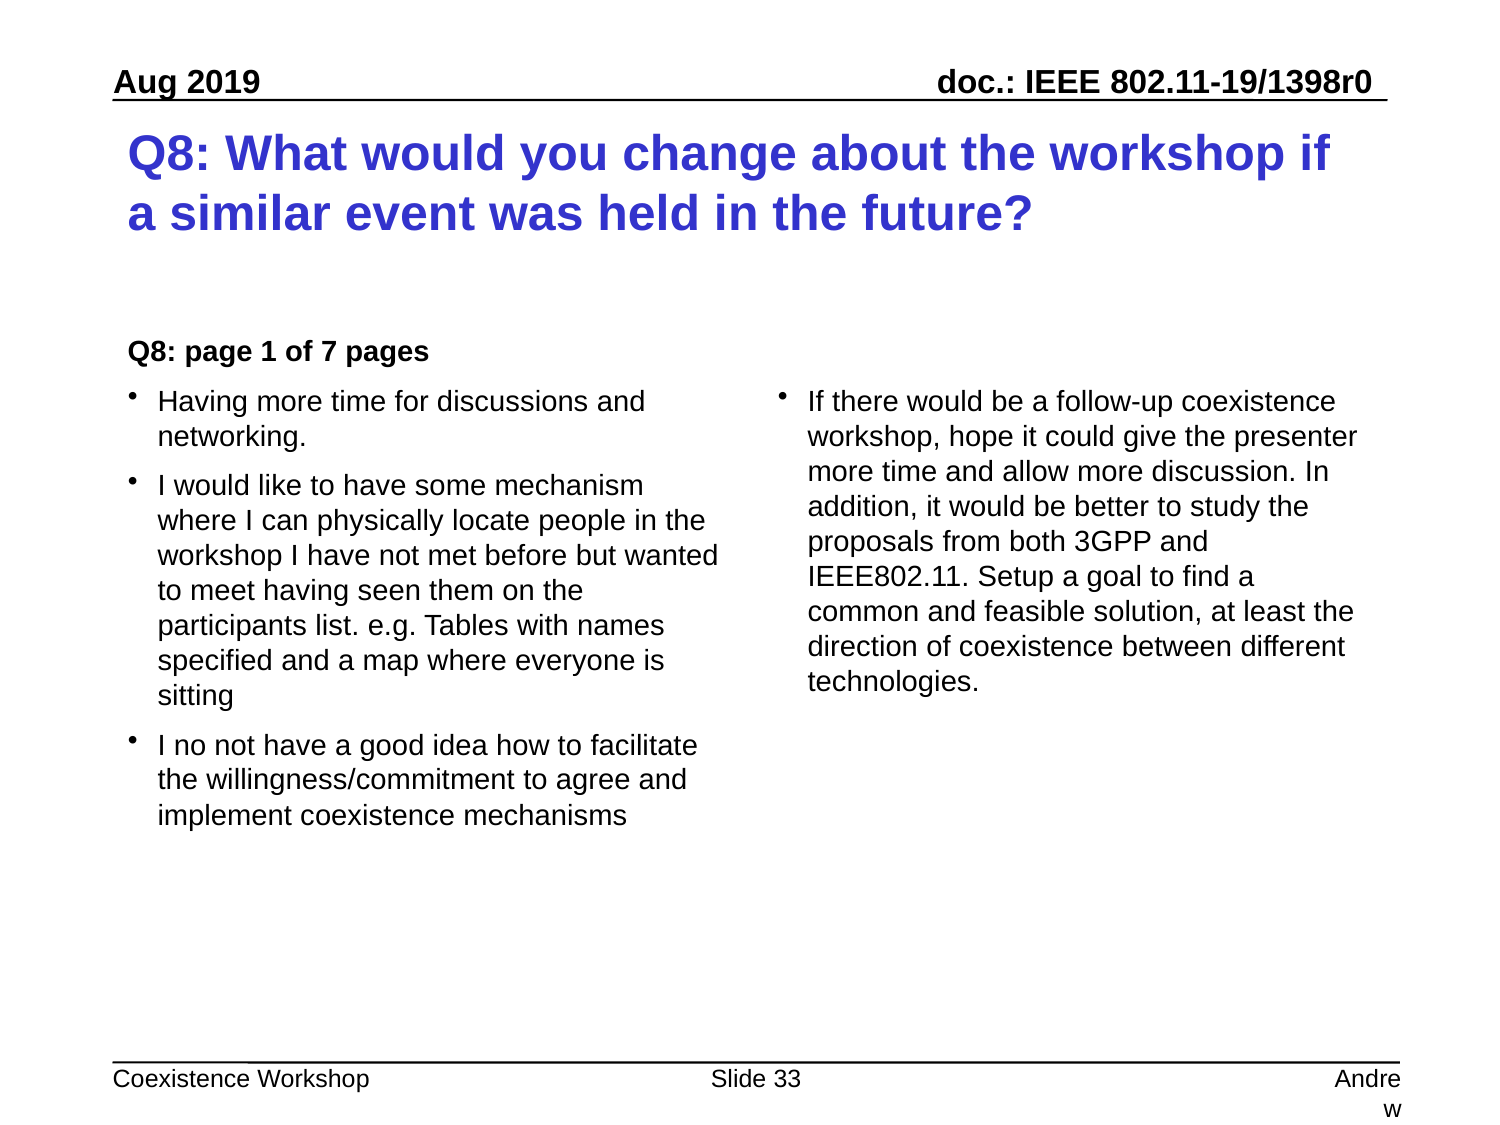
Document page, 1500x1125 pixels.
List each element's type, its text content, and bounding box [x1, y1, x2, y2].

list If there would be a follow-up coexistence workshop, hope it could give the presenter more time and allow more discussion. In addition, it would be better to study the proposals from both 3GPP and IEEE802.11. Setup a goal to find a common and feasible solution, at least the direction of coexistence between different technologies. [762, 324, 1388, 1000]
title Q8: What would you change about the workshop if a similar event was held in the future? [112, 112, 1388, 288]
list Q8: page 1 of 7 pages Having more time for discussions and networking. I would like to have some mechanism where I can physically locate people in the workshop I have not met before but wanted to meet having seen them on the participants list. e.g. Tables with names specified and a map where everyone is sitting I no not have a good idea how to facilitate the willingness/commitment to agree and implement coexistence mechanisms [112, 324, 738, 1000]
footer Andrew Myles, Cisco [1320, 1061, 1402, 1093]
slide_number Slide 33 [709, 1061, 803, 1093]
